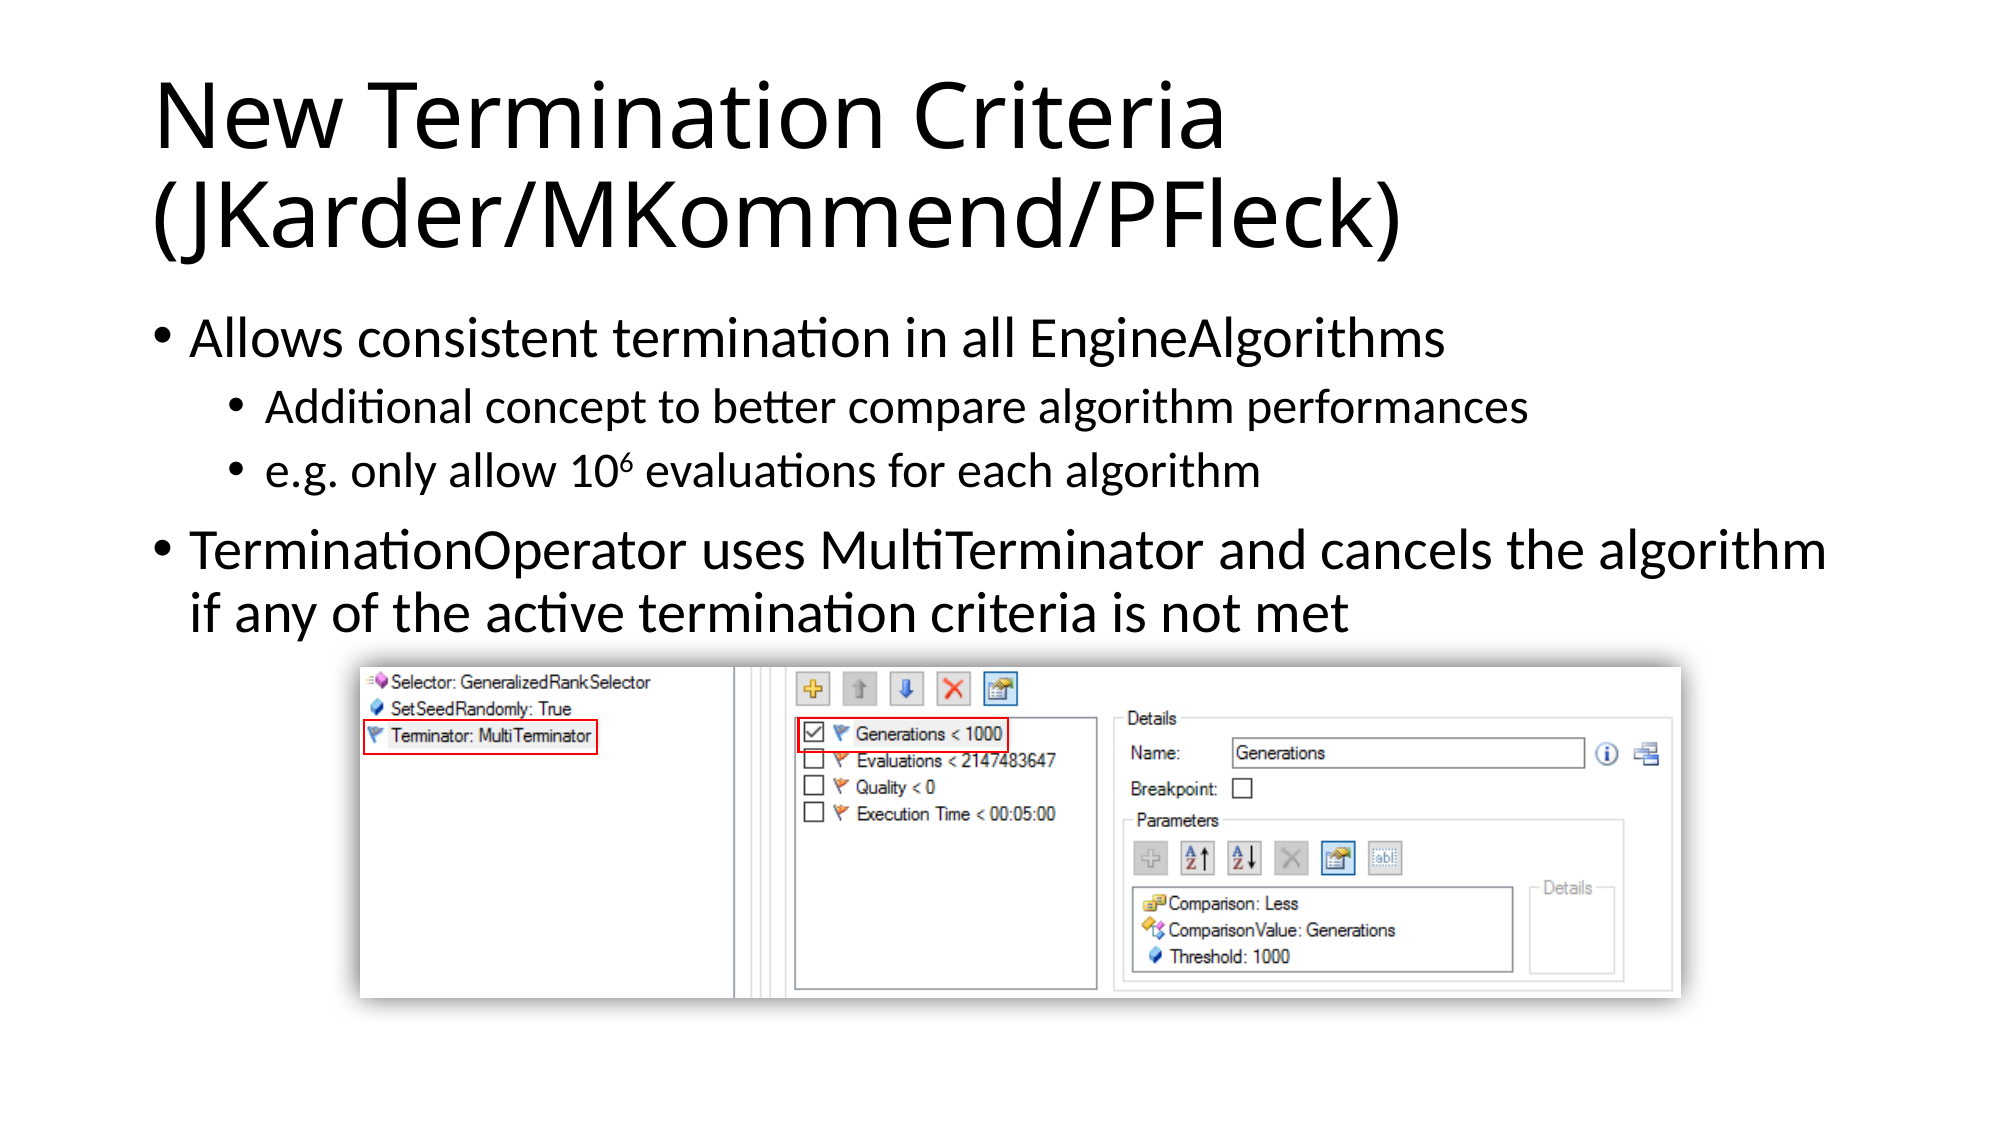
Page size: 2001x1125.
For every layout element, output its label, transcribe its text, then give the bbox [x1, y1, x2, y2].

title New Termination Criteria (JKarder/MKommend/PFleck) [137, 59, 1863, 278]
list Allows consistent termination in all EngineAlgorithms Additional concept to better compare algorithm performances e.g. only allow 106 evaluations for each algorithm TerminationOperator uses MultiTerminator and cancels the algorithm if any of the active termination criteria is not met [137, 299, 1863, 1014]
picture [360, 667, 1681, 998]
